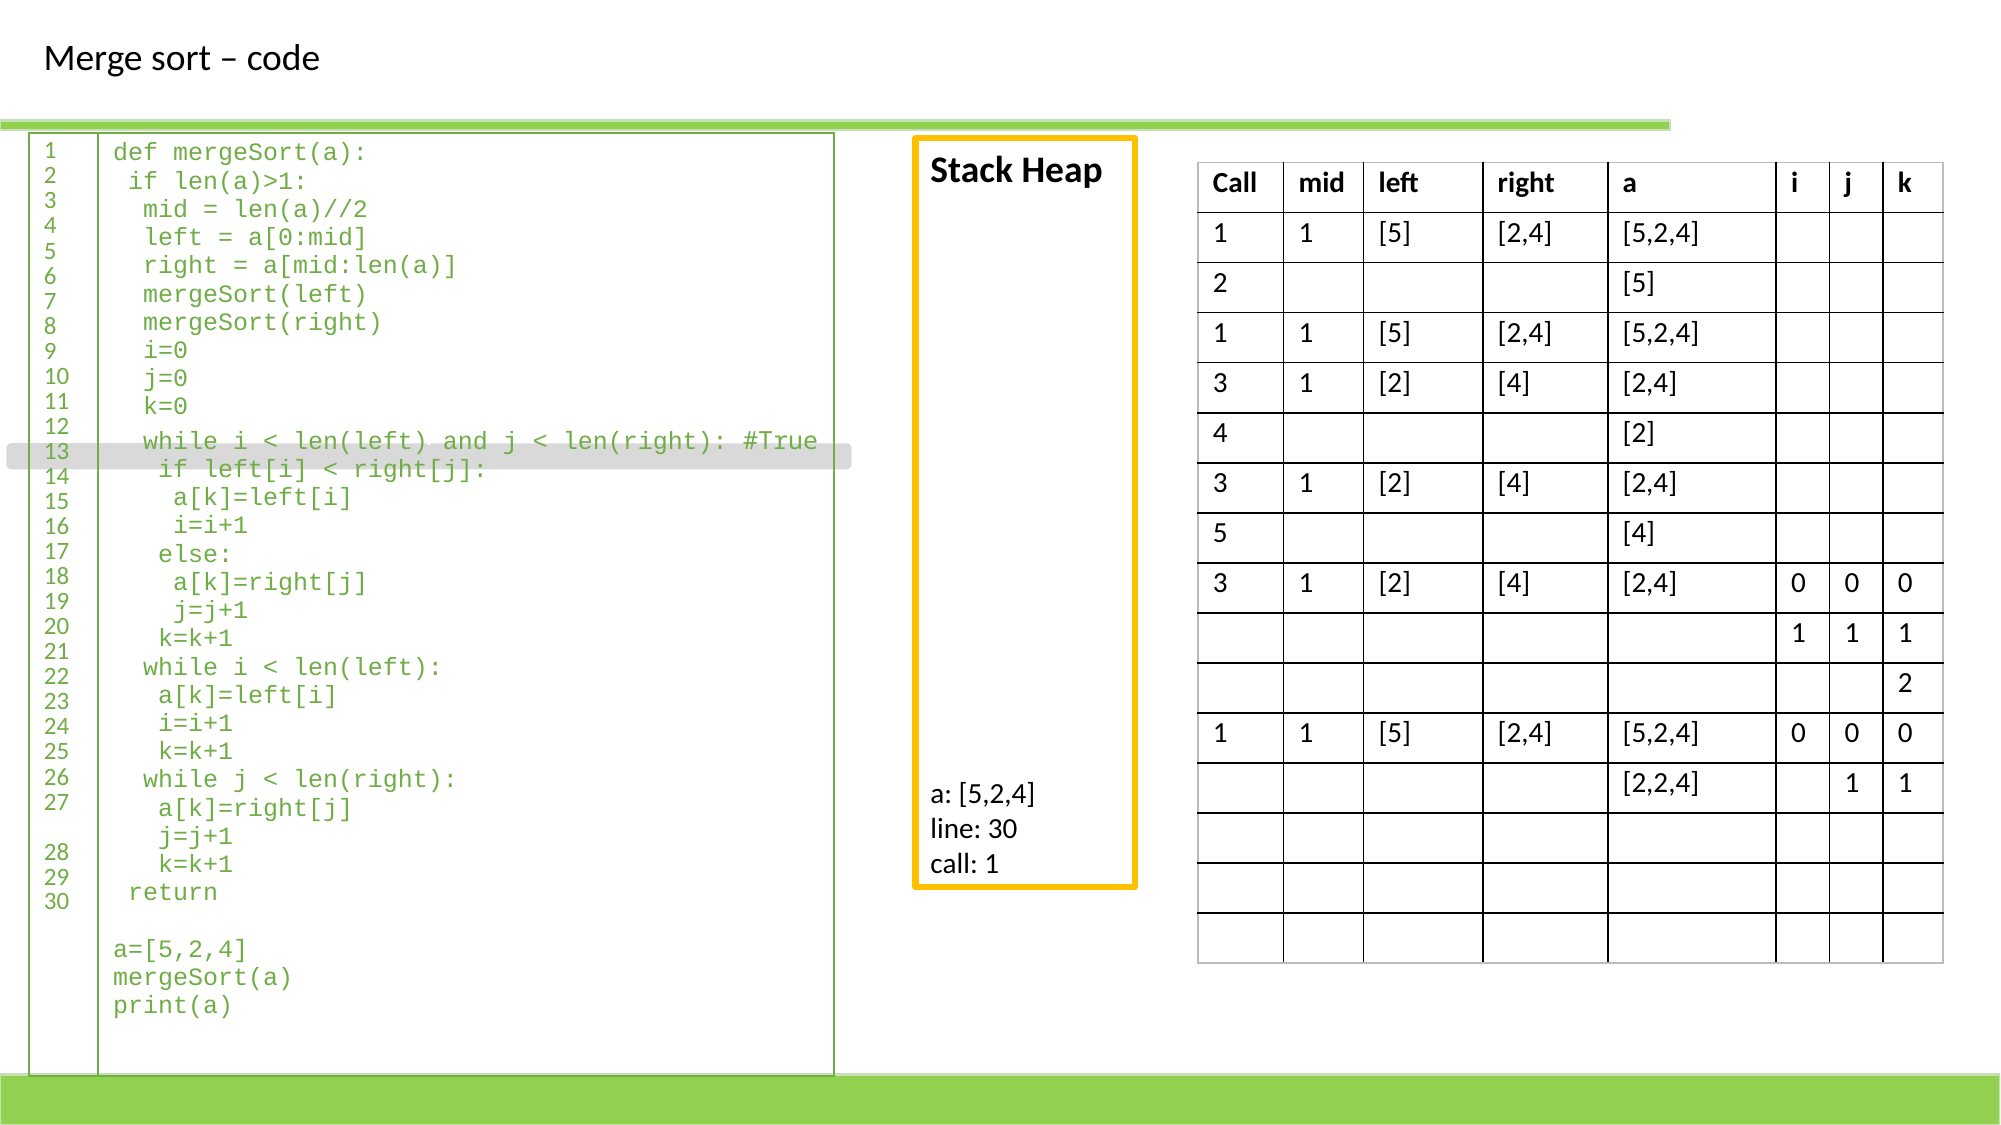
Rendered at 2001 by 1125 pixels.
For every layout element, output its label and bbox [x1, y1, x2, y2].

table_cell [1777, 263, 1829, 312]
table_cell [1199, 814, 1283, 862]
table_cell [1484, 414, 1607, 462]
table_cell [1884, 814, 1942, 862]
table_cell [1777, 614, 1829, 662]
table_cell [1609, 263, 1775, 312]
table_header [30, 134, 97, 1075]
text_box [835, 443, 852, 470]
table_cell [1830, 564, 1882, 612]
table_cell [1364, 363, 1482, 412]
table_cell [1777, 464, 1829, 512]
table_cell [1830, 363, 1882, 412]
table_cell [1484, 263, 1607, 312]
table_cell [1199, 914, 1283, 962]
table_cell [1777, 914, 1829, 962]
table_cell [1777, 664, 1829, 712]
table_cell [1199, 664, 1283, 712]
table_cell [1284, 363, 1363, 412]
table_header [1777, 163, 1829, 212]
table_cell [1484, 914, 1607, 962]
table_cell [1884, 764, 1942, 812]
table_cell [1199, 414, 1283, 462]
table_cell [1830, 313, 1882, 362]
table_cell [1284, 614, 1363, 662]
table_cell [1884, 414, 1942, 462]
table_cell [1364, 313, 1482, 362]
table_cell [1609, 313, 1775, 362]
table_cell [1284, 564, 1363, 612]
table_cell [1199, 263, 1283, 312]
table_cell [1364, 614, 1482, 662]
table_cell [1484, 514, 1607, 562]
table_cell [1364, 714, 1482, 762]
table_cell [1830, 664, 1882, 712]
table_cell [1884, 714, 1942, 762]
table_cell [1609, 664, 1775, 712]
table_cell [1364, 464, 1482, 512]
table_cell [1364, 213, 1482, 262]
table_cell [1364, 764, 1482, 812]
table_cell [1884, 263, 1942, 312]
table_cell [1284, 263, 1363, 312]
table_header [1830, 163, 1882, 212]
table_cell [1284, 864, 1363, 912]
table_cell [1199, 464, 1283, 512]
table_cell [1199, 213, 1283, 262]
table_cell [1284, 764, 1363, 812]
table_cell [1777, 414, 1829, 462]
table_cell [1364, 814, 1482, 862]
table_cell [1777, 363, 1829, 412]
table_cell [1830, 714, 1882, 762]
table_cell [1364, 414, 1482, 462]
table_cell [1199, 313, 1283, 362]
table_cell [1484, 564, 1607, 612]
table_cell [1884, 313, 1942, 362]
table_header [99, 134, 833, 1075]
table_cell [1609, 714, 1775, 762]
table_cell [1199, 514, 1283, 562]
table_cell [1484, 213, 1607, 262]
table_cell [1884, 363, 1942, 412]
table_header [1199, 163, 1283, 212]
table_cell [1199, 614, 1283, 662]
table_cell [1830, 263, 1882, 312]
table_cell [1884, 564, 1942, 612]
table_cell [1284, 464, 1363, 512]
table_cell [1199, 363, 1283, 412]
table_header [1484, 163, 1607, 212]
table_cell [1484, 664, 1607, 712]
table_cell [1484, 714, 1607, 762]
table_cell [1884, 914, 1942, 962]
table_cell [1884, 664, 1942, 712]
table_cell [1284, 514, 1363, 562]
table_cell [1364, 664, 1482, 712]
table_cell [1830, 814, 1882, 862]
table_cell [1284, 814, 1363, 862]
table_cell [1484, 313, 1607, 362]
table_cell [1830, 464, 1882, 512]
table_cell [1284, 414, 1363, 462]
table_cell [1484, 614, 1607, 662]
table_cell [1609, 213, 1775, 262]
table_cell [1884, 514, 1942, 562]
table_cell [1284, 914, 1363, 962]
table_cell [1199, 714, 1283, 762]
table_cell [1884, 213, 1942, 262]
table_cell [1884, 614, 1942, 662]
table_header [1364, 163, 1482, 212]
table_cell [1484, 864, 1607, 912]
text_box [6, 443, 28, 470]
table_header [1884, 163, 1942, 212]
table_cell [1364, 564, 1482, 612]
table_cell [1884, 864, 1942, 912]
table_cell [1484, 814, 1607, 862]
table_cell [1830, 864, 1882, 912]
table_cell [1777, 714, 1829, 762]
table_cell [1777, 564, 1829, 612]
table_cell [1609, 414, 1775, 462]
table_cell [1777, 764, 1829, 812]
table_cell [1777, 514, 1829, 562]
table_cell [1484, 363, 1607, 412]
table_cell [1484, 764, 1607, 812]
table_cell [1830, 514, 1882, 562]
table_cell [1830, 414, 1882, 462]
table_header [1284, 163, 1363, 212]
table_cell [1284, 313, 1363, 362]
table_cell [1609, 764, 1775, 812]
table_cell [1364, 864, 1482, 912]
table_header [1609, 163, 1775, 212]
table_cell [1609, 564, 1775, 612]
table_cell [1830, 213, 1882, 262]
table_cell [1199, 764, 1283, 812]
table_cell [1609, 464, 1775, 512]
table_cell [1777, 814, 1829, 862]
table_cell [1609, 864, 1775, 912]
text_box [915, 137, 1135, 888]
table_cell [1609, 514, 1775, 562]
table_cell [1609, 363, 1775, 412]
table_cell [1364, 514, 1482, 562]
table_cell [1830, 614, 1882, 662]
table_cell [1199, 864, 1283, 912]
table_cell [1364, 914, 1482, 962]
table_cell [1884, 464, 1942, 512]
table_cell [1777, 313, 1829, 362]
table_cell [1284, 714, 1363, 762]
table_cell [1609, 814, 1775, 862]
table_cell [1830, 914, 1882, 962]
text_box [28, 25, 1072, 86]
table_cell [1199, 564, 1283, 612]
table_cell [1830, 764, 1882, 812]
table_cell [1484, 464, 1607, 512]
table_cell [1777, 864, 1829, 912]
table_cell [1609, 914, 1775, 962]
table_cell [1777, 213, 1829, 262]
table_cell [1364, 263, 1482, 312]
table_cell [1284, 664, 1363, 712]
table_cell [1284, 213, 1363, 262]
table_cell [1609, 614, 1775, 662]
